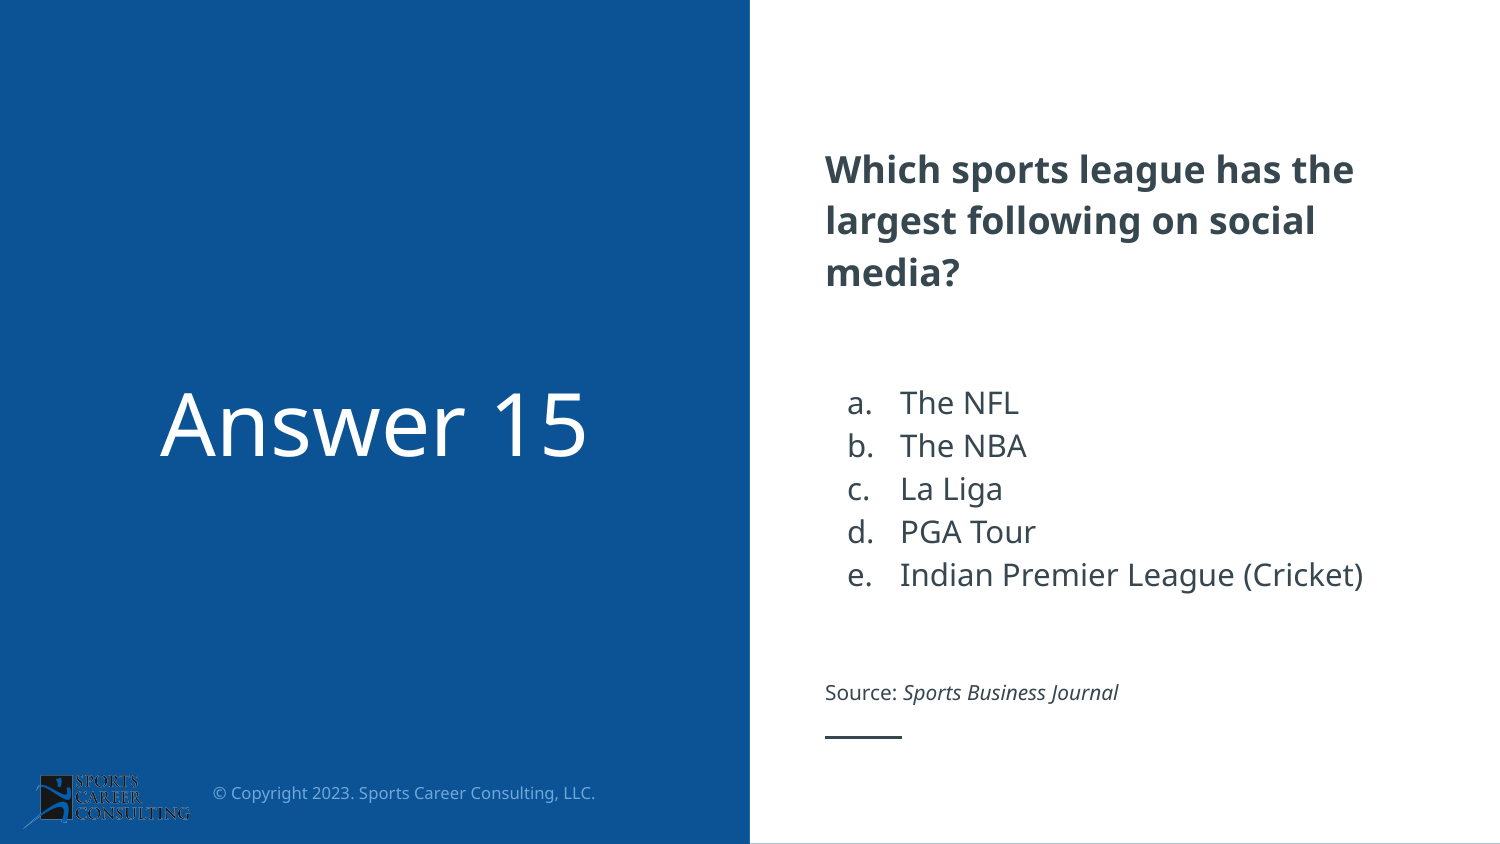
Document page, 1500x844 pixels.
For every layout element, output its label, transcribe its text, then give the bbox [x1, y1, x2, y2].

picture [22, 774, 190, 829]
title Answer 15 [43, 298, 708, 546]
text_box © Copyright 2023. Sports Career Consulting, LLC. [197, 767, 750, 838]
list Which sports league has the largest following on social media? The NFL The NBA La Liga PGA Tour Indian Premier League (Cricket) Source: Sports Business Journal [810, 118, 1455, 725]
